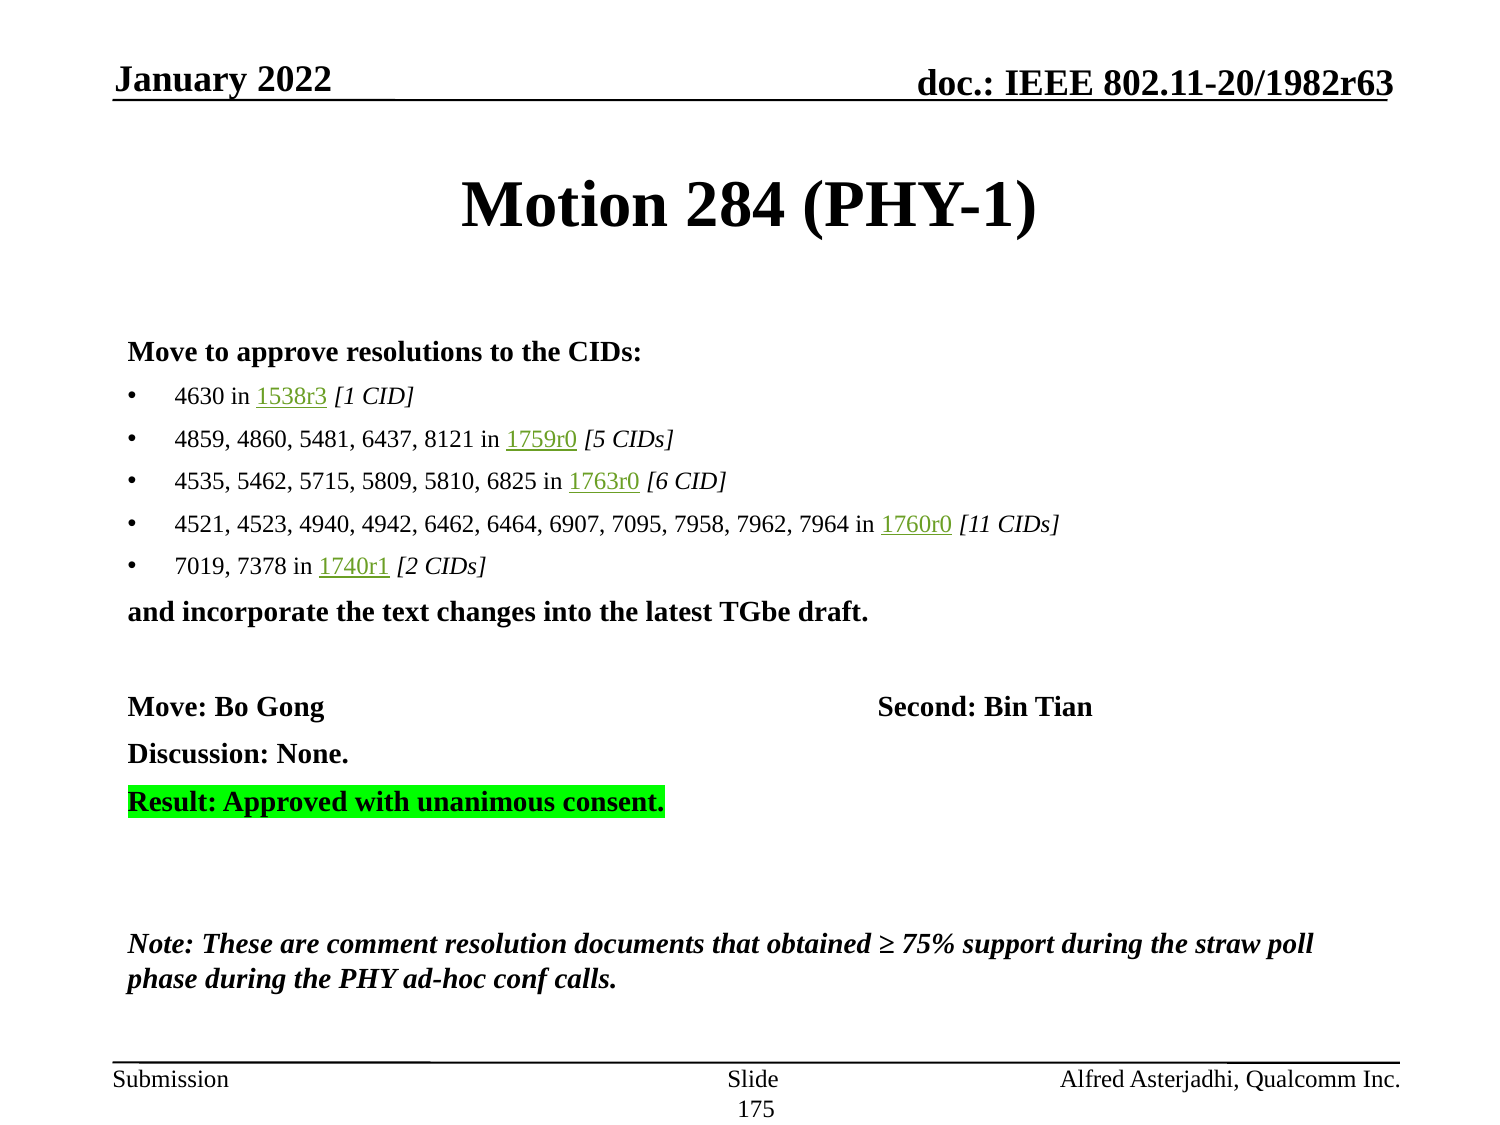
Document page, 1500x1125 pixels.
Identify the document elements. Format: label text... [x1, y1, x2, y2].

list Move to approve resolutions to the CIDs: 4630 in 1538r3 [1 CID] 4859, 4860, 5481, 6437, 8121 in 1759r0 [5 CIDs] 4535, 5462, 5715, 5809, 5810, 6825 in 1763r0 [6 CID] 4521, 4523, 4940, 4942, 6462, 6464, 6907, 7095, 7958, 7962, 7964 in 1760r0 [11 CIDs] 7019, 7378 in 1740r1 [2 CIDs] and incorporate the text changes into the latest TGbe draft. Move: Bo Gong Second: Bin Tian Discussion: None. Result: Approved with unanimous consent. Note: These are comment resolution documents that obtained ≥ 75% support during the straw poll phase during the PHY ad-hoc conf calls. [112, 324, 1388, 1063]
slide_number Slide 175 [712, 1061, 800, 1123]
title Motion 284 (PHY-1) [112, 112, 1388, 288]
footer Alfred Asterjadhi, Qualcomm Inc. [878, 1061, 1402, 1093]
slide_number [114, 54, 423, 100]
